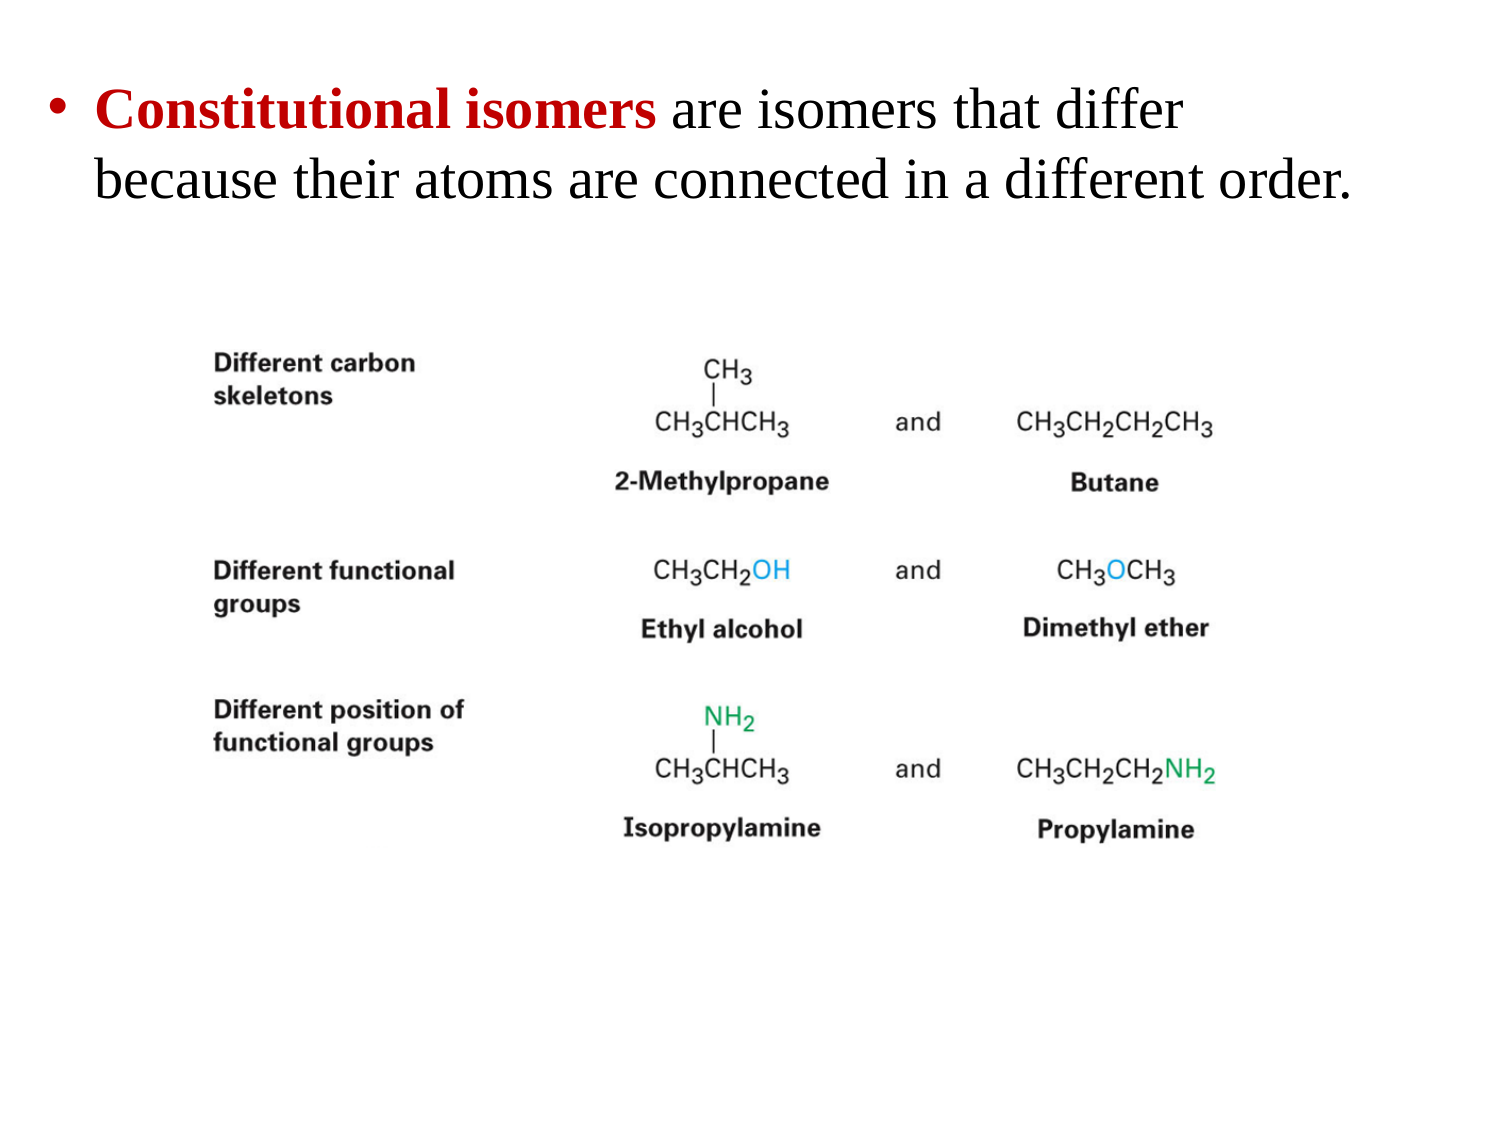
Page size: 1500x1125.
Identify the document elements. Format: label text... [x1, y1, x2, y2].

picture [212, 349, 1216, 861]
text_box Constitutional isomers are isomers that differ because their atoms are connected in a different order. [32, 62, 1396, 218]
